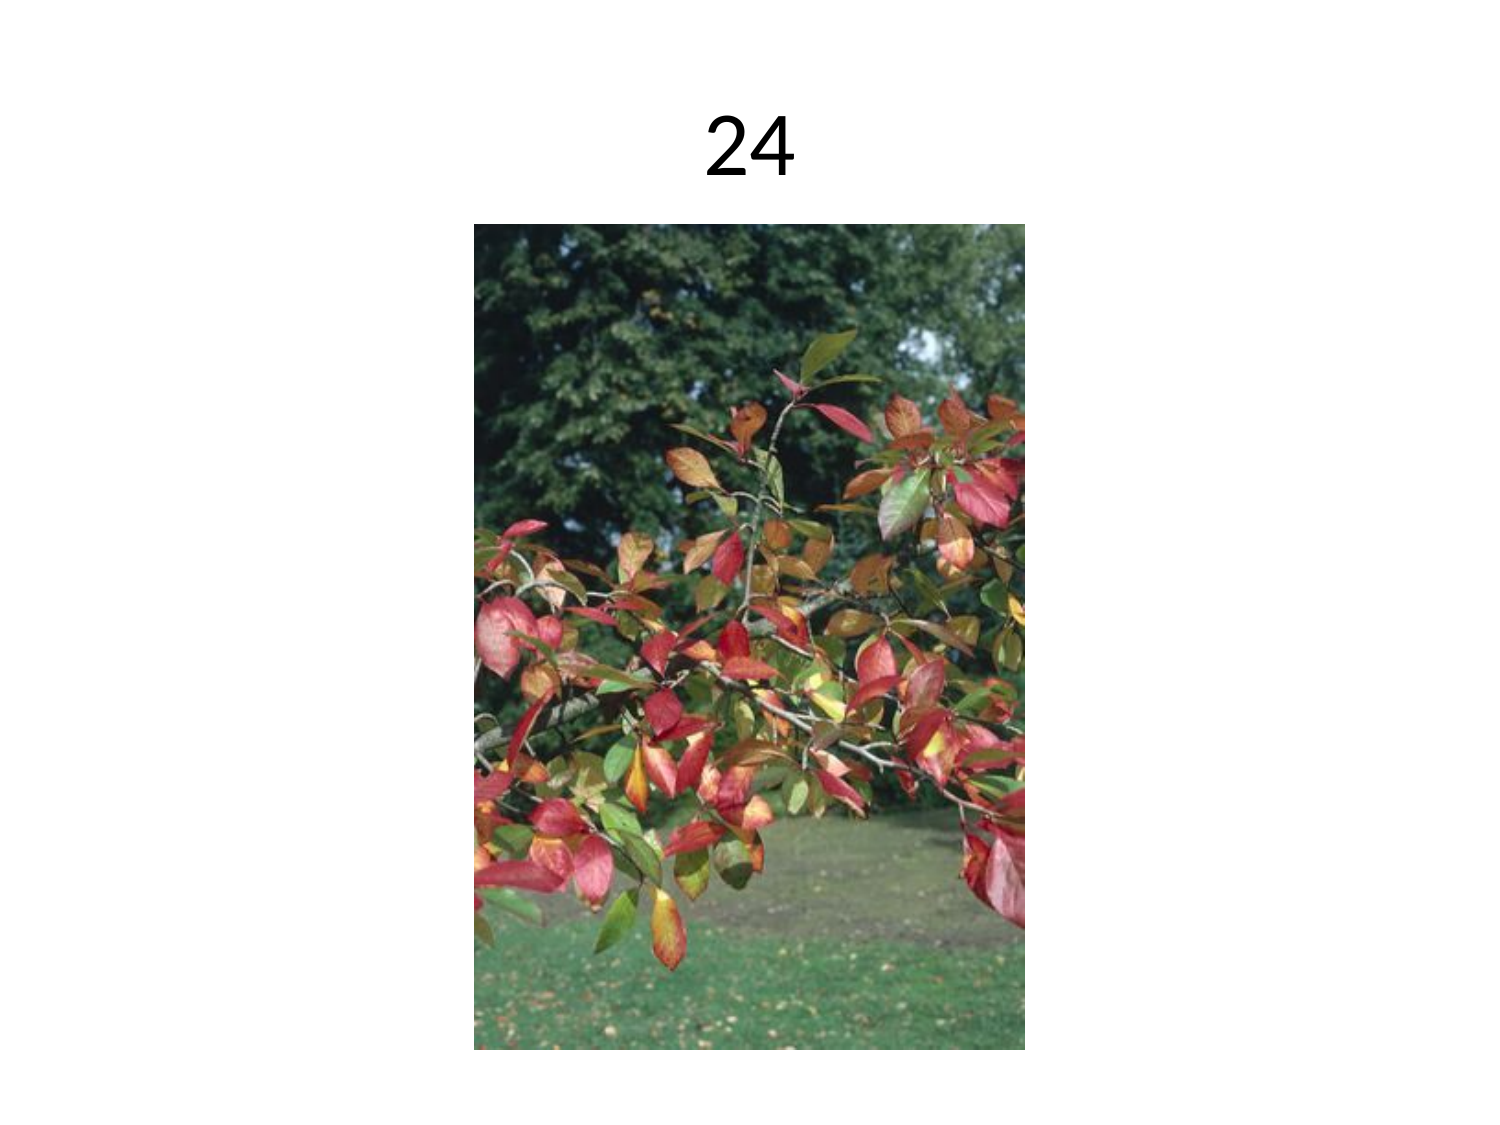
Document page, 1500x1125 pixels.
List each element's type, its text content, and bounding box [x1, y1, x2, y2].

picture [474, 224, 1026, 1051]
title 24 [75, 45, 1425, 233]
